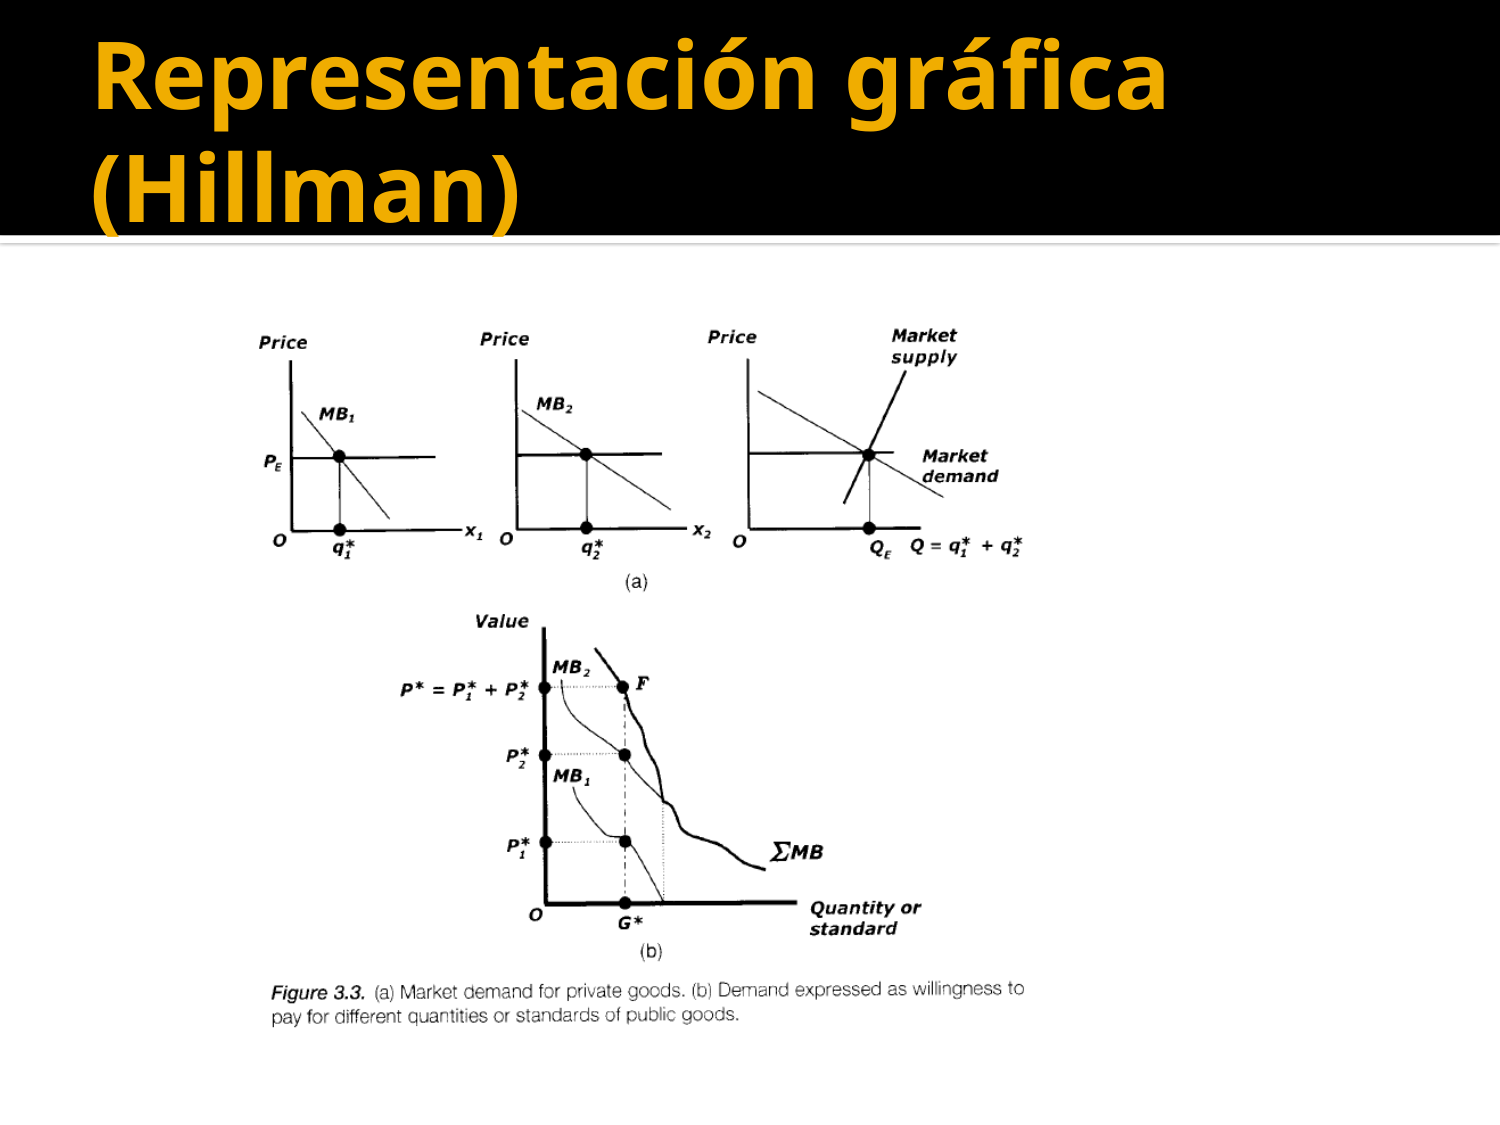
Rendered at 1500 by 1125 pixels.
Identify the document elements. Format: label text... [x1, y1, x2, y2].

title Representación gráfica (Hillman) [75, 25, 1425, 231]
picture [224, 308, 1205, 1050]
